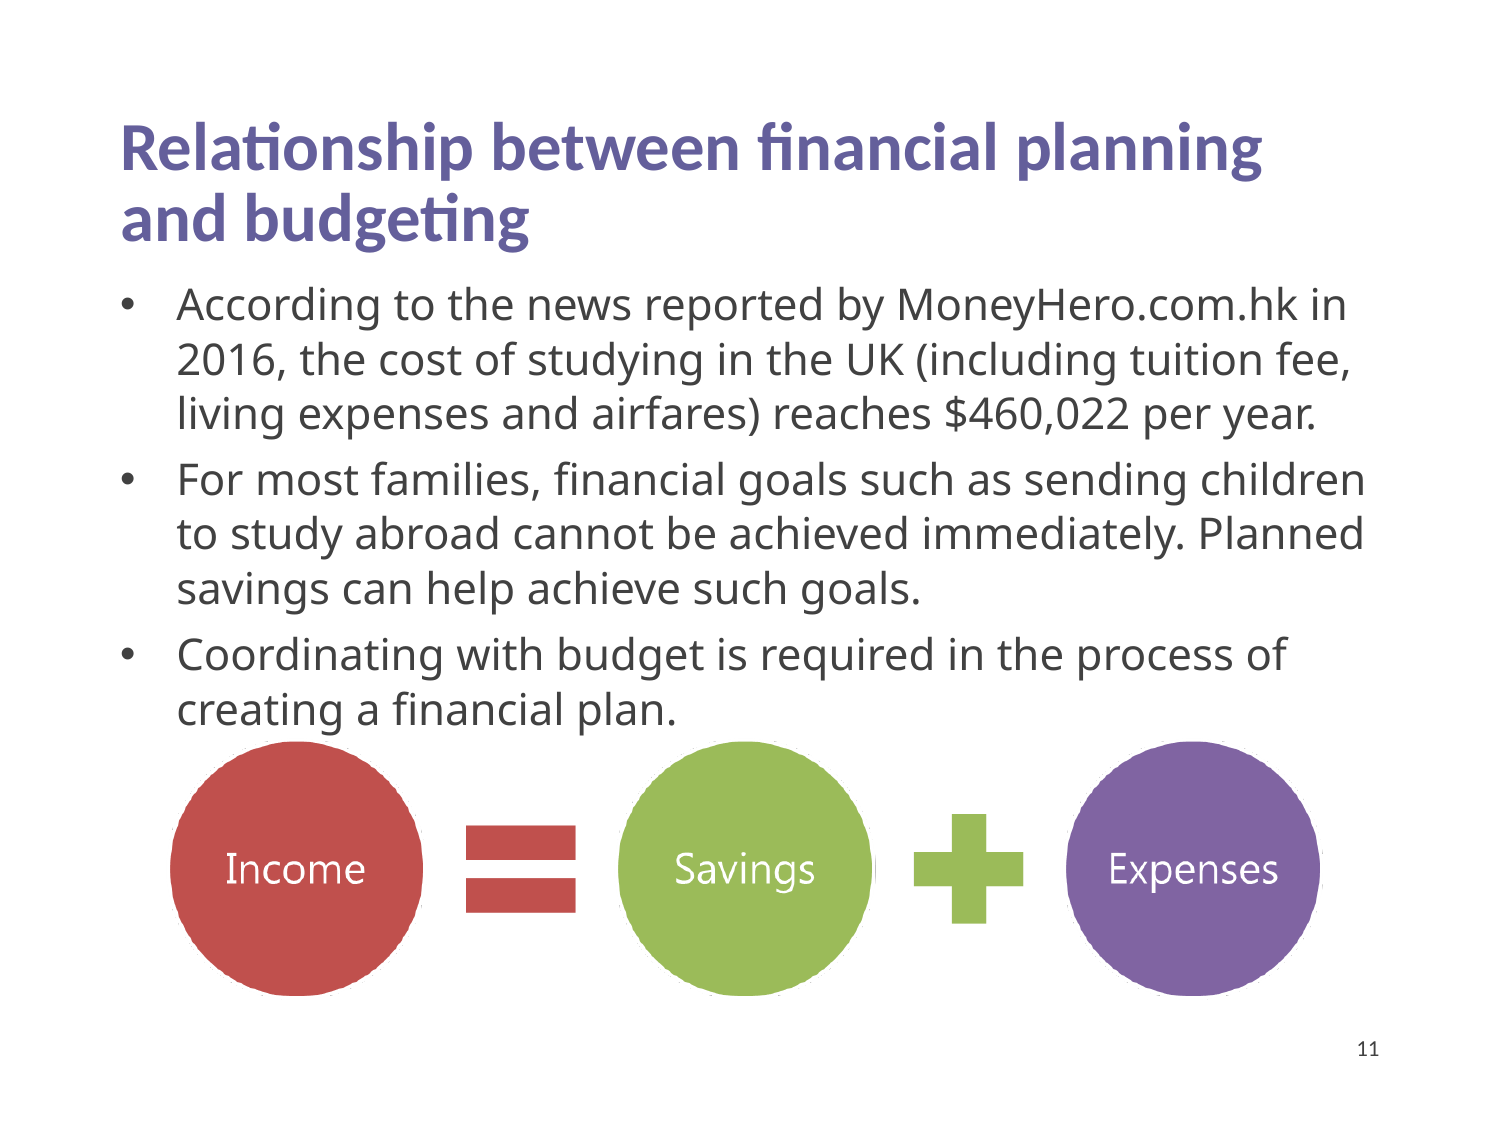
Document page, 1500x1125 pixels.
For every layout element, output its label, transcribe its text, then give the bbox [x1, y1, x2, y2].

list According to the news reported by MoneyHero.com.hk in 2016, the cost of studying in the UK (including tuition fee, living expenses and airfares) reaches $460,022 per year. For most families, financial goals such as sending children to study abroad cannot be achieved immediately. Planned savings can help achieve such goals. Coordinating with budget is required in the process of creating a financial plan. [119, 278, 1381, 869]
picture [166, 735, 1323, 1003]
list Relationship between financial planning and budgeting [119, 113, 1382, 278]
slide_number 11 [1353, 1035, 1381, 1062]
